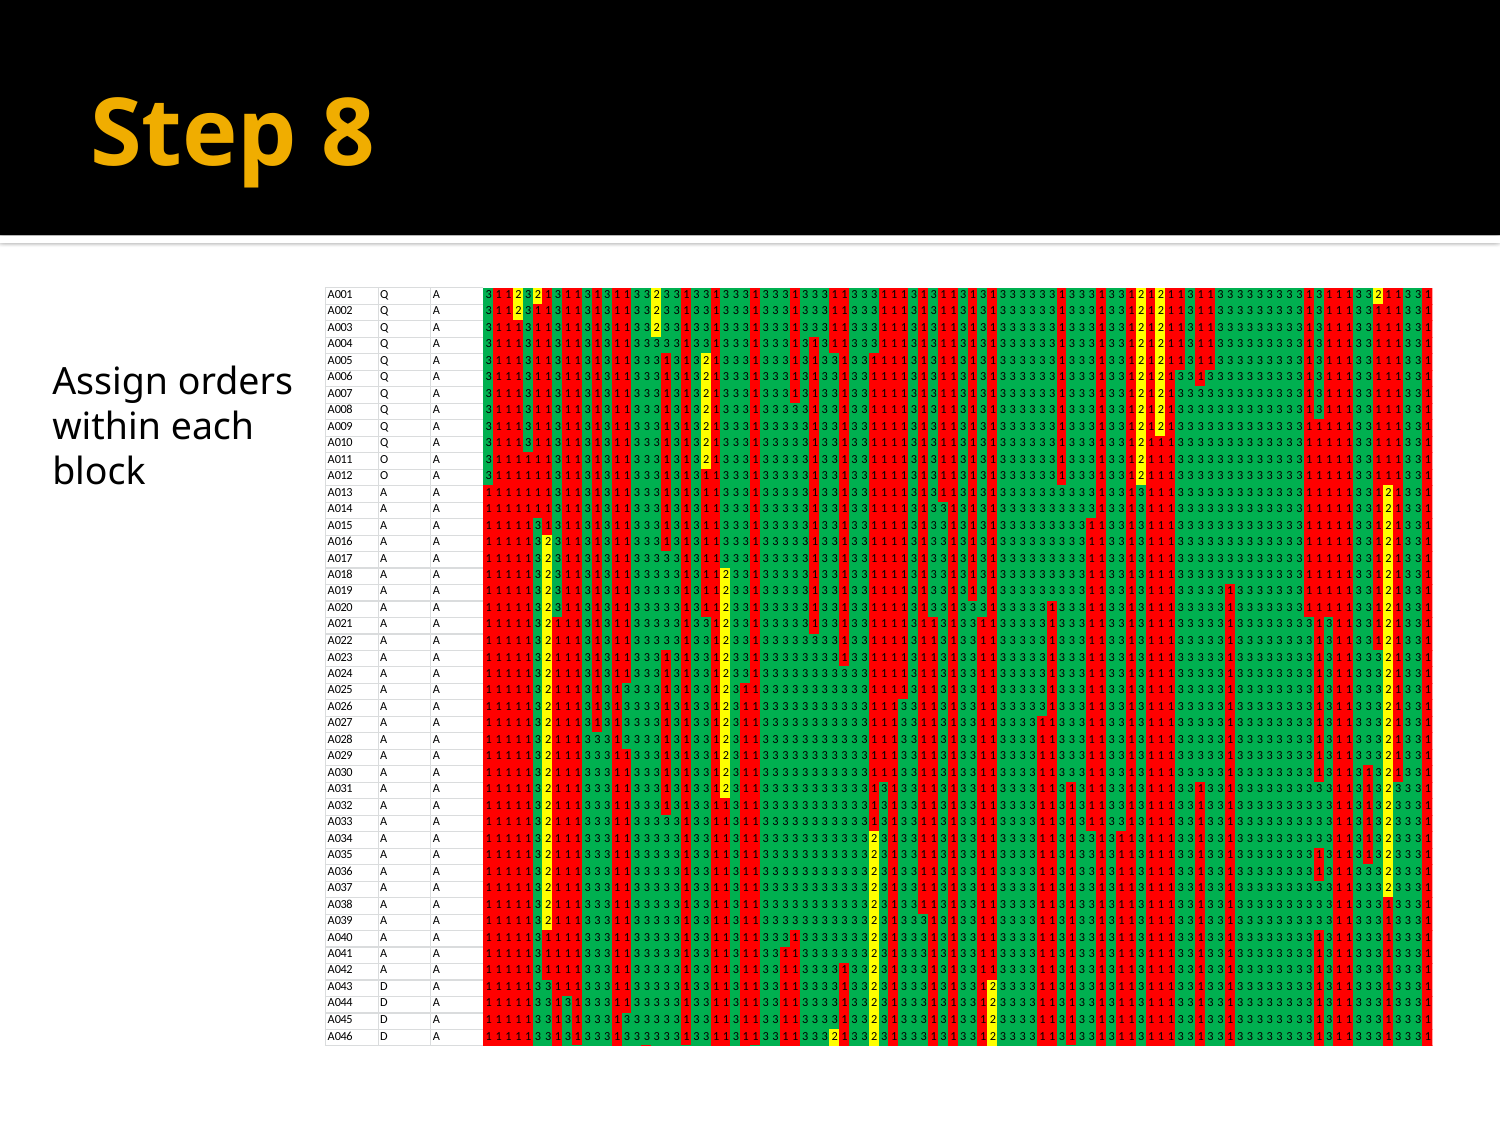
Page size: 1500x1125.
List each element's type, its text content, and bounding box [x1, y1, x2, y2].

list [324, 287, 1434, 1047]
title Step 8 [75, 25, 1425, 231]
text_box Assign orders within each block [37, 349, 313, 500]
